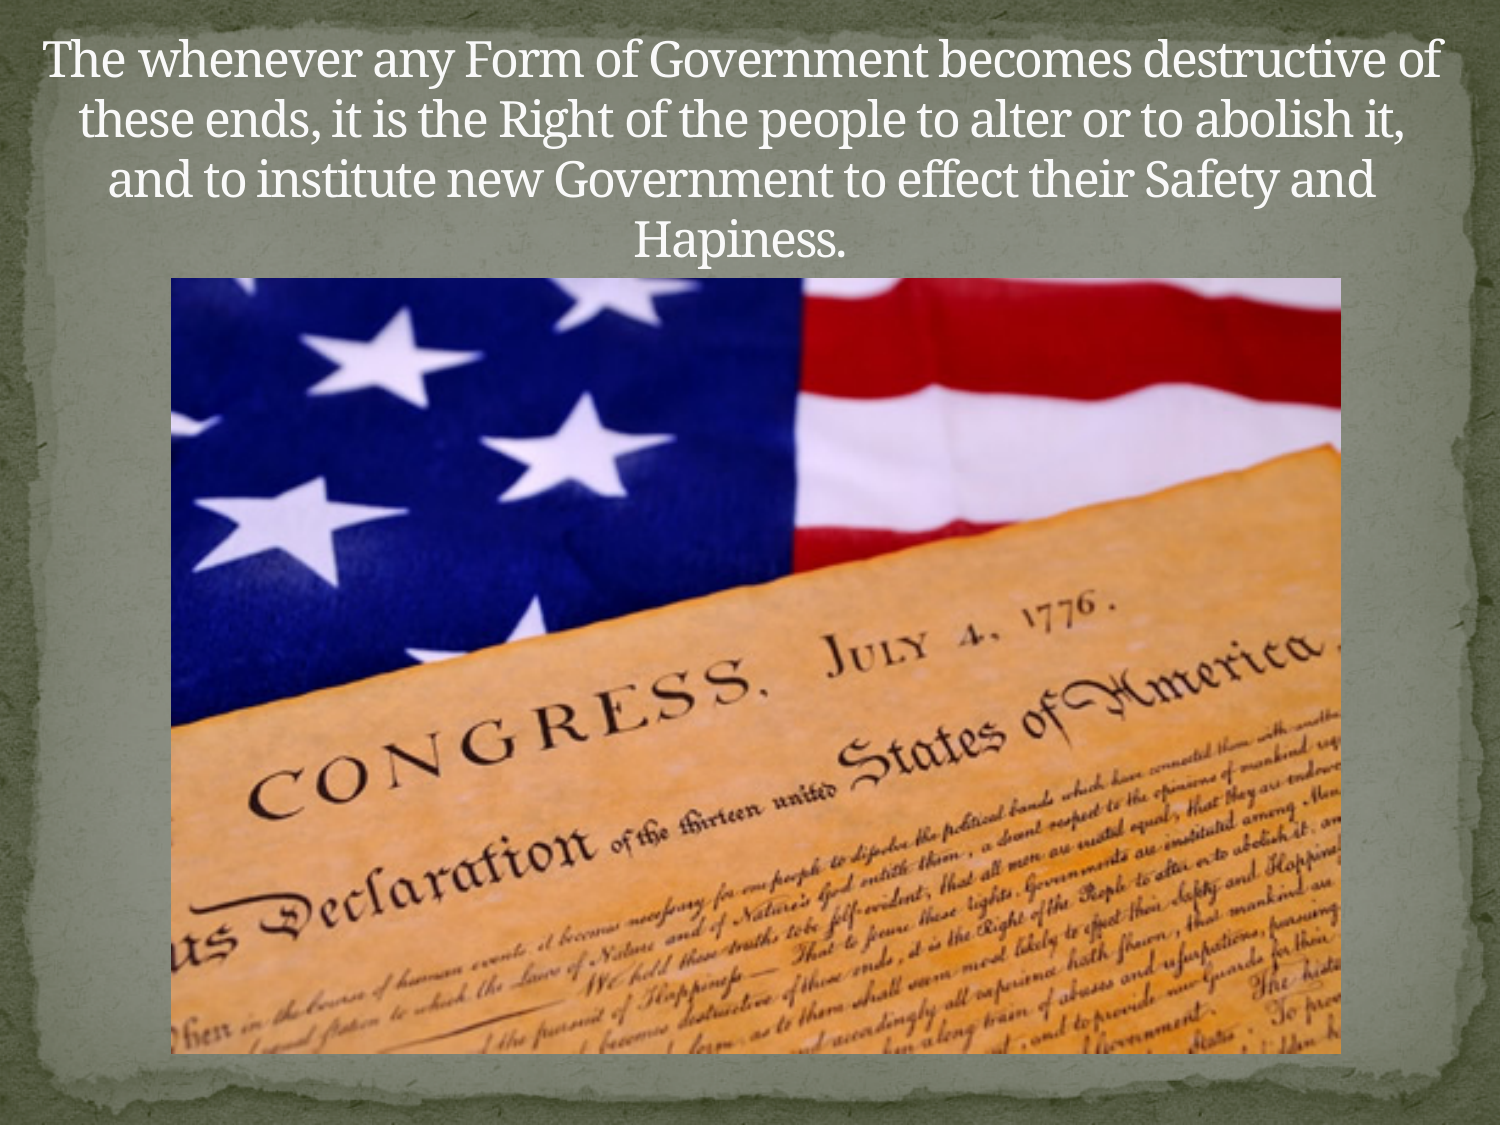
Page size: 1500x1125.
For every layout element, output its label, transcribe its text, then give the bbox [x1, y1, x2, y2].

title The whenever any Form of Government becomes destructive of these ends, it is the Right of the people to alter or to abolish it, and to institute new Government to effect their Safety and Hapiness. [17, 42, 1465, 275]
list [174, 281, 1339, 1052]
